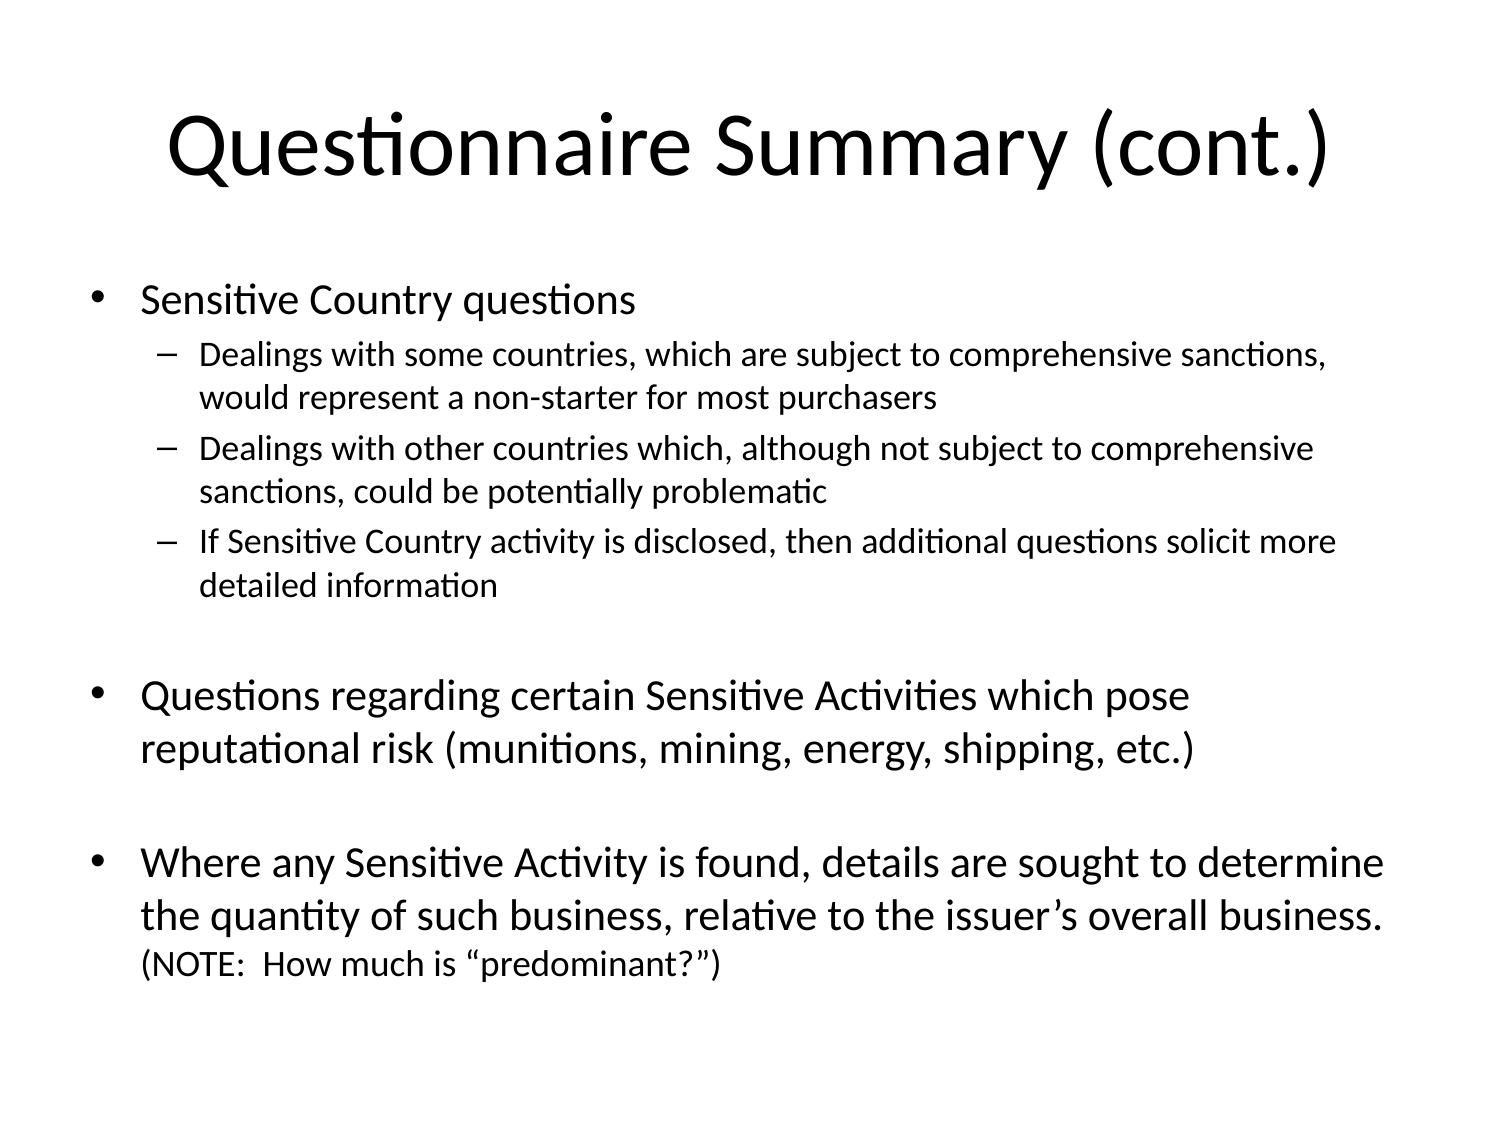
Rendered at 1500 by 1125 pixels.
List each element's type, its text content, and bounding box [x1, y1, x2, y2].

title Questionnaire Summary (cont.) [75, 45, 1425, 233]
list Sensitive Country questions Dealings with some countries, which are subject to comprehensive sanctions, would represent a non-starter for most purchasers Dealings with other countries which, although not subject to comprehensive sanctions, could be potentially problematic If Sensitive Country activity is disclosed, then additional questions solicit more detailed information Questions regarding certain Sensitive Activities which pose reputational risk (munitions, mining, energy, shipping, etc.) Where any Sensitive Activity is found, details are sought to determine the quantity of such business, relative to the issuer’s overall business. (NOTE: How much is “predominant?”) [75, 262, 1425, 1005]
